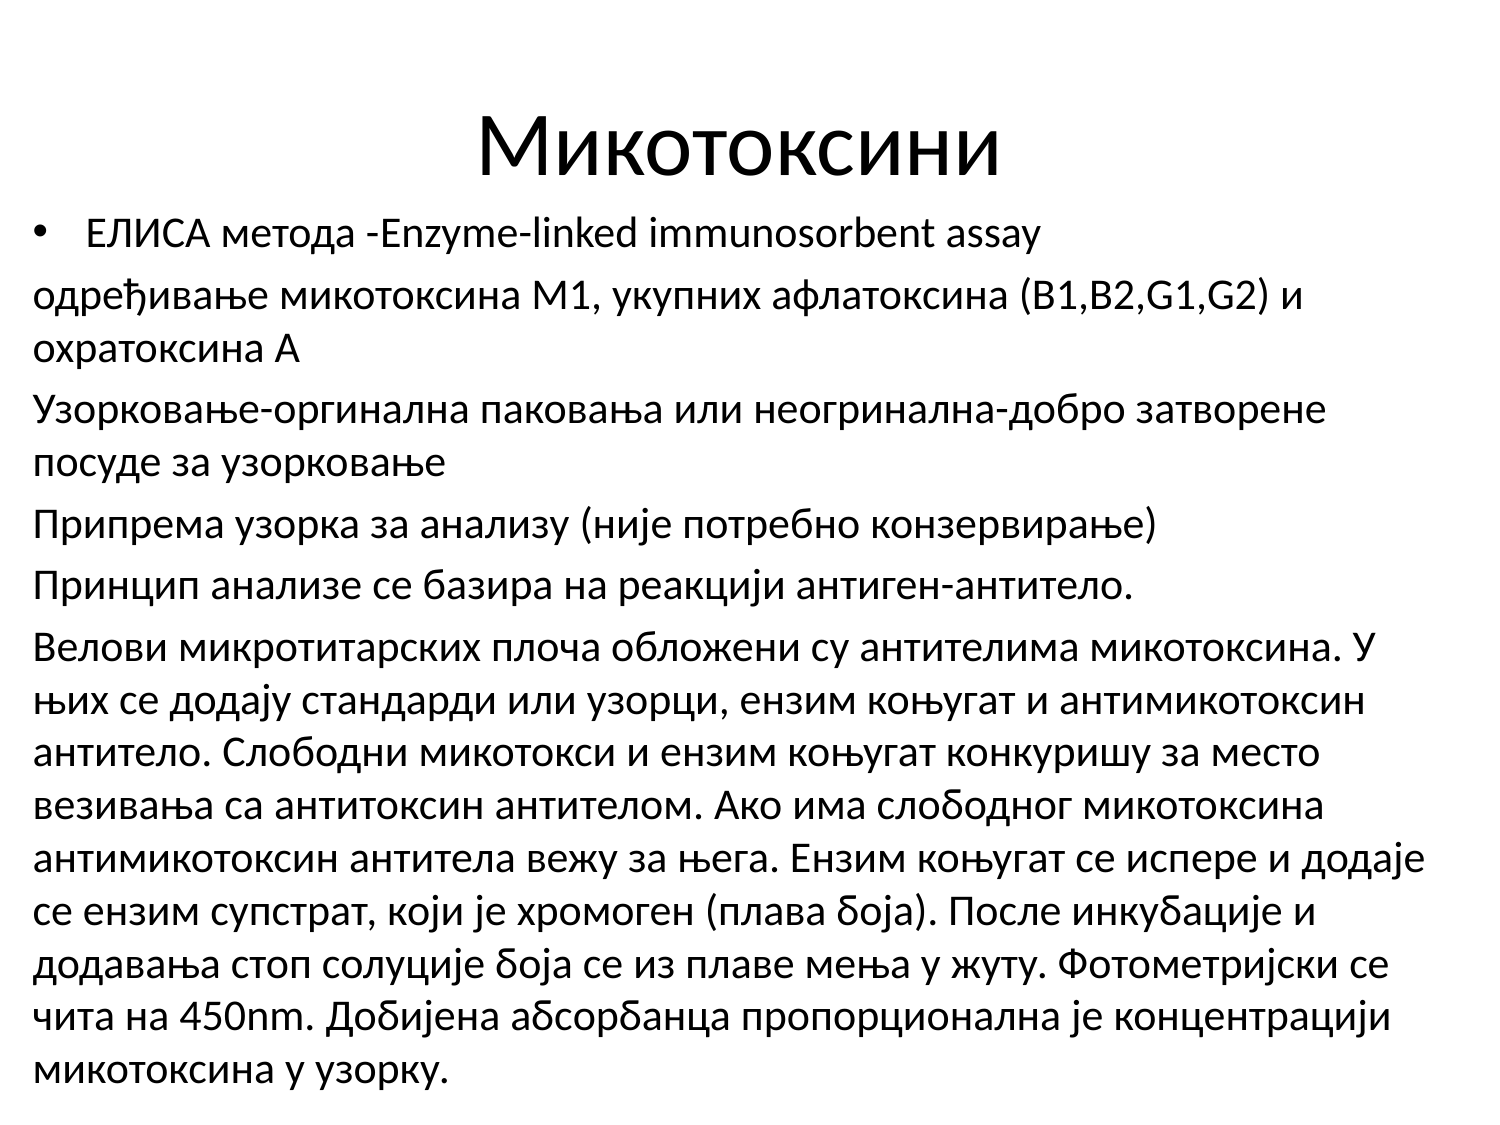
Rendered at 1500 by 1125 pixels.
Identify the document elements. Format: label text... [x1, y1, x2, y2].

title Микотоксини [75, 45, 1425, 196]
list ЕЛИСА метода -Enzyme-linked immunosorbent assay одређивање микотоксина М1, укупних афлатоксина (B1,B2,G1,G2) и охратоксина А Узорковање-оргинална паковања или неогринална-добро затворене посуде за узорковање Припрема узорка за анализу (није потребно конзервирање) Принцип анализе се базира на реакцији антиген-антитело. Велови микротитарских плоча обложени су антителима микотоксина. У њих се додају стандарди или узорци, ензим коњугат и антимикотоксин антитело. Слободни микотокси и ензим коњугат конкуришу за место везивања са антитоксин антителом. Ако има слободног микотоксина антимикотоксин антитела вежу за њега. Ензим коњугат се испере и додаје се ензим супстрат, који је хромоген (плава боја). После инкубације и додавања стоп солуције боја се из плаве мења у жуту. Фотометријски се чита на 450nm. Добијена абсорбанца пропорционална је концентрацији микотоксина у узорку. [17, 196, 1459, 1106]
